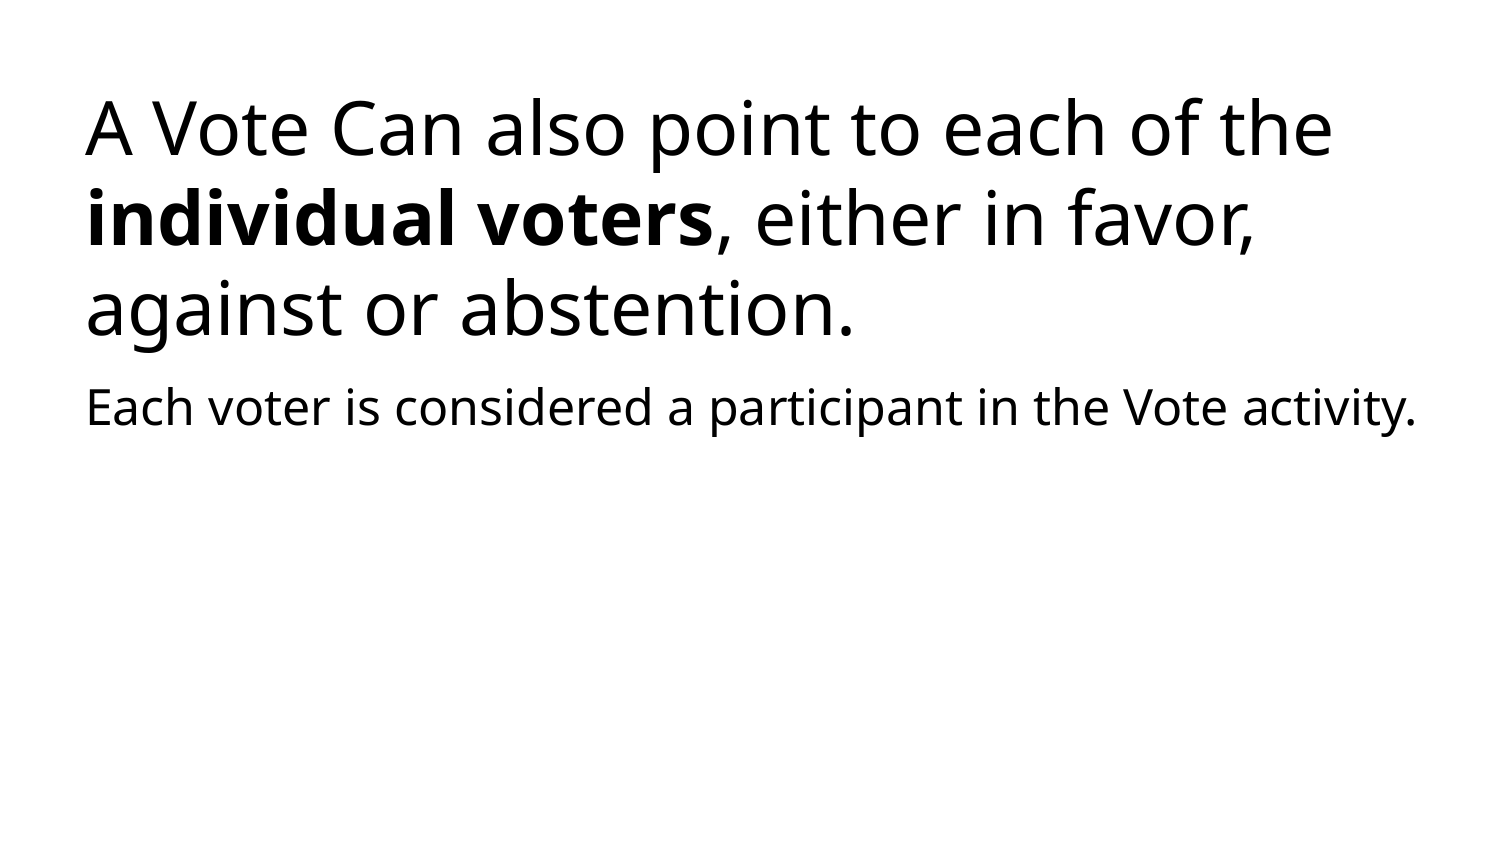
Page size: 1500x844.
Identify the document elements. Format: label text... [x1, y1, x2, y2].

text_box A Vote Can also point to each of the individual voters, either in favor, against or abstention. Each voter is considered a participant in the Vote activity. [70, 73, 1468, 443]
